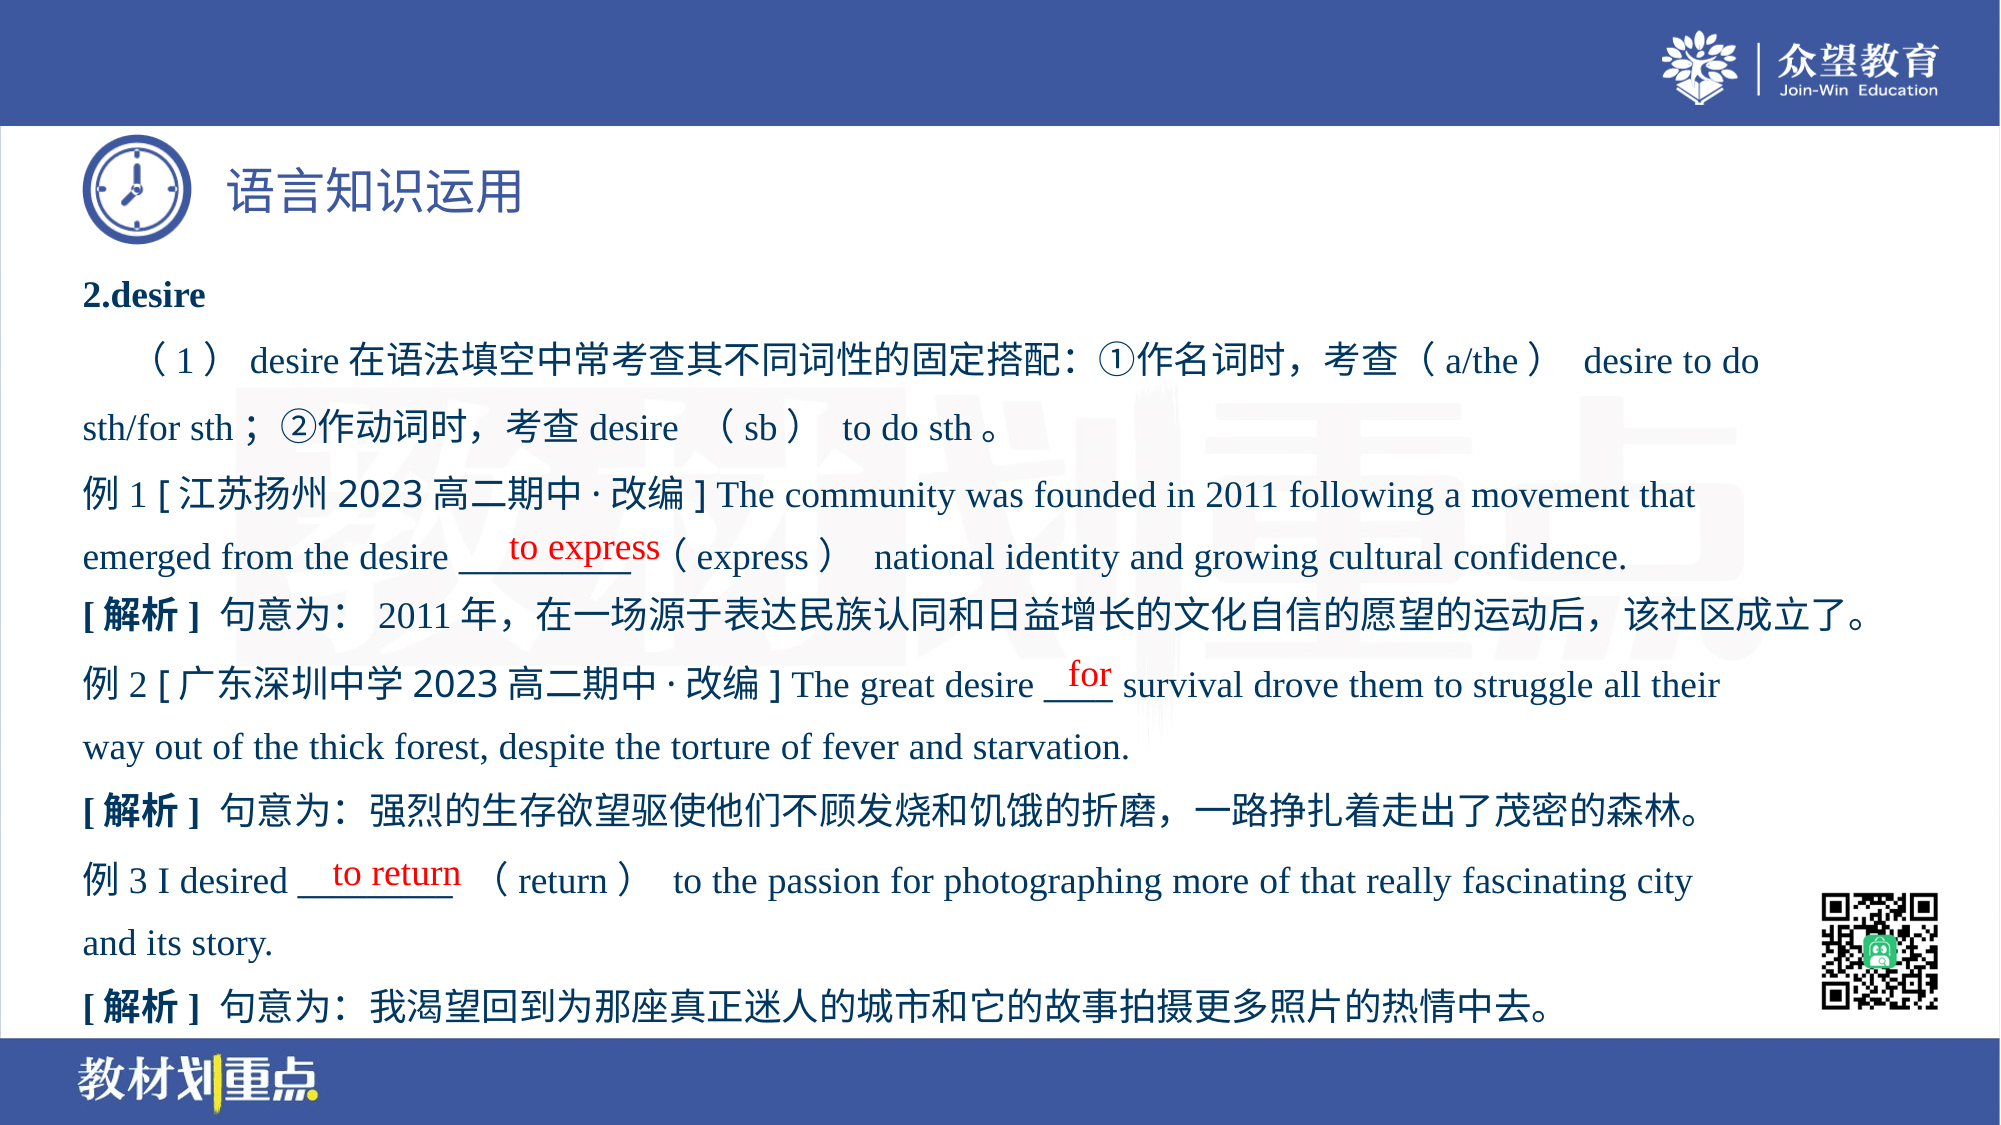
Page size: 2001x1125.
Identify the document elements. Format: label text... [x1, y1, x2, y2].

text_box to express [491, 504, 679, 561]
text_box 例3 I desired _________ （return） to the passion for photographing more of that really fascinating city and its story. [82, 834, 1817, 957]
text_box to return [314, 829, 480, 886]
text_box [解析] 句意为：2011年，在一场源于表达民族认同和日益增长的文化自信的愿望的运动后，该社区成立了。 [82, 573, 1868, 630]
picture [0, 0, 2000, 1125]
text_box [解析] 句意为：我渴望回到为那座真正迷人的城市和它的故事拍摄更多照片的热情中去。 [82, 965, 1817, 1022]
text_box 例2 [广东深圳中学2023高二期中·改编] The great desire ____ survival drove them to struggle all their way out of the thick forest, despite the torture of fever and starvation. [82, 638, 1817, 761]
text_box [解析] 句意为：强烈的生存欲望驱使他们不顾发烧和饥饿的折磨，一路挣扎着走出了茂密的森林。 [82, 769, 1817, 826]
text_box 2.desire （1）desire在语法填空中常考查其不同词性的固定搭配：①作名词时，考查（a/the） desire to do sth/for sth；②作动词时，考查desire （sb） to do sth。 例1 [江苏扬州2023高二期中·改编] The community was founded in 2011 following a movement that emerged from the desire __________ （express） national identity and growing cultural confidence. [82, 248, 1817, 571]
text_box for [1054, 633, 1126, 689]
